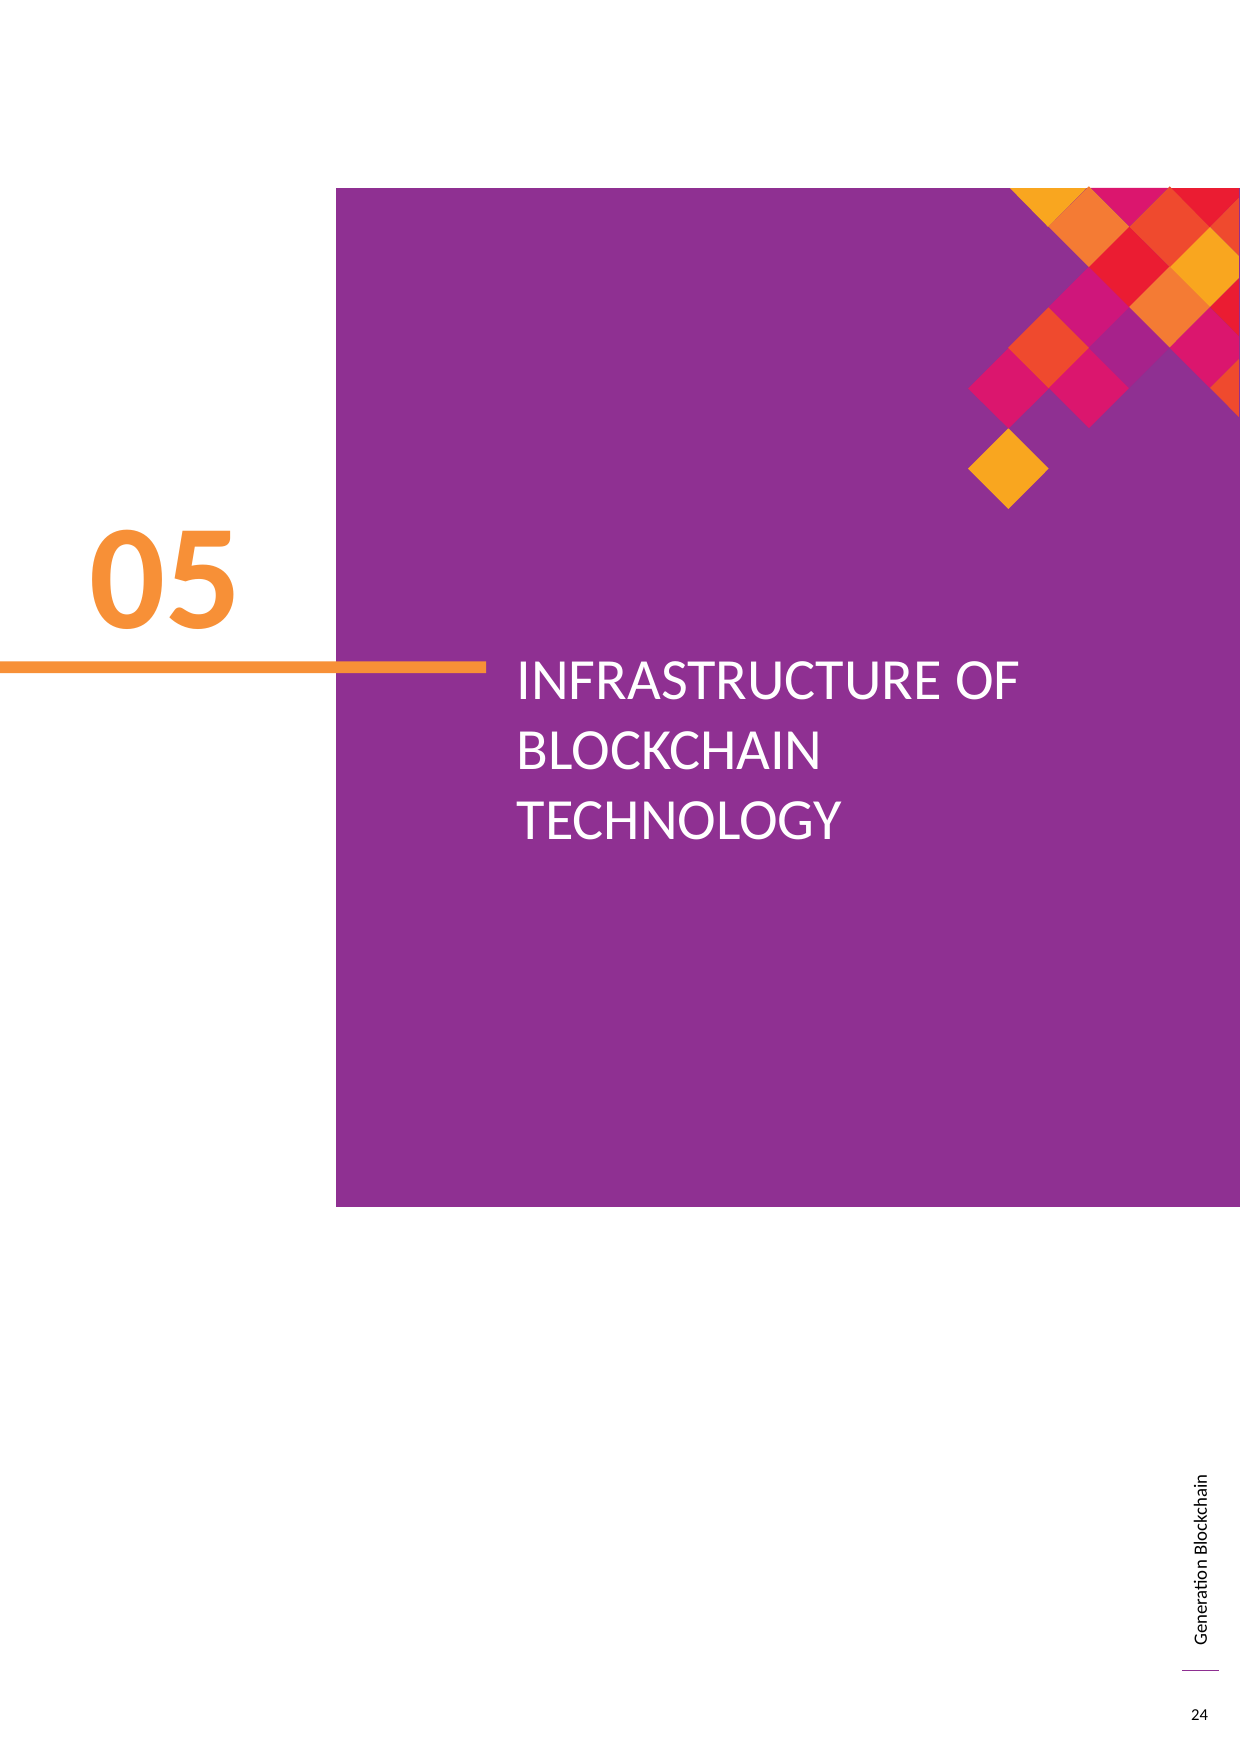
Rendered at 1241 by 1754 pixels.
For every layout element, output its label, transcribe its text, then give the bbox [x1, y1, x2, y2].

slide_number 24 [1170, 1692, 1229, 1736]
list 05 [74, 471, 375, 727]
list INFRASTRUCTURE OF BLOCKCHAIN TECHNOLOGY [501, 634, 1074, 813]
